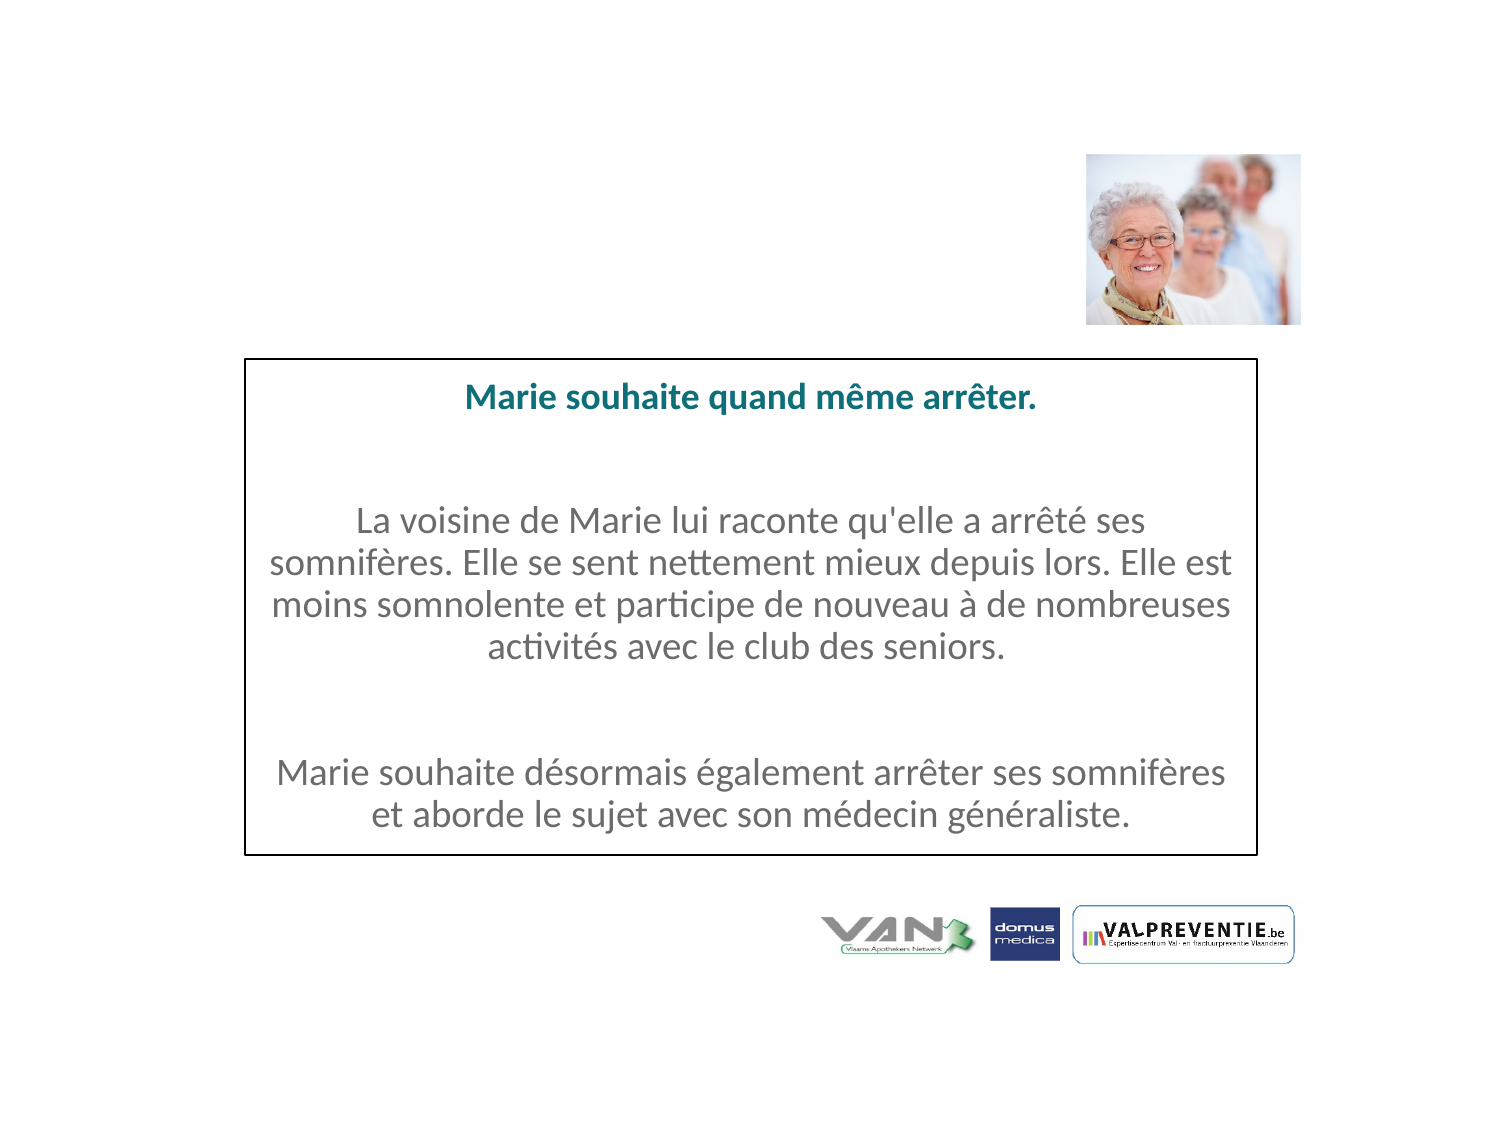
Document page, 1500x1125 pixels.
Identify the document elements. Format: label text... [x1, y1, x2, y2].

list Marie souhaite quand même arrêter. La voisine de Marie lui raconte qu'elle a arrêté ses somnifères. Elle se sent nettement mieux depuis lors. Elle est moins somnolente et participe de nouveau à de nombreuses activités avec le club des seniors. Marie souhaite désormais également arrêter ses somnifères et aborde le sujet avec son médecin généraliste. [245, 358, 1258, 855]
picture [812, 898, 1307, 970]
picture [1086, 154, 1301, 325]
